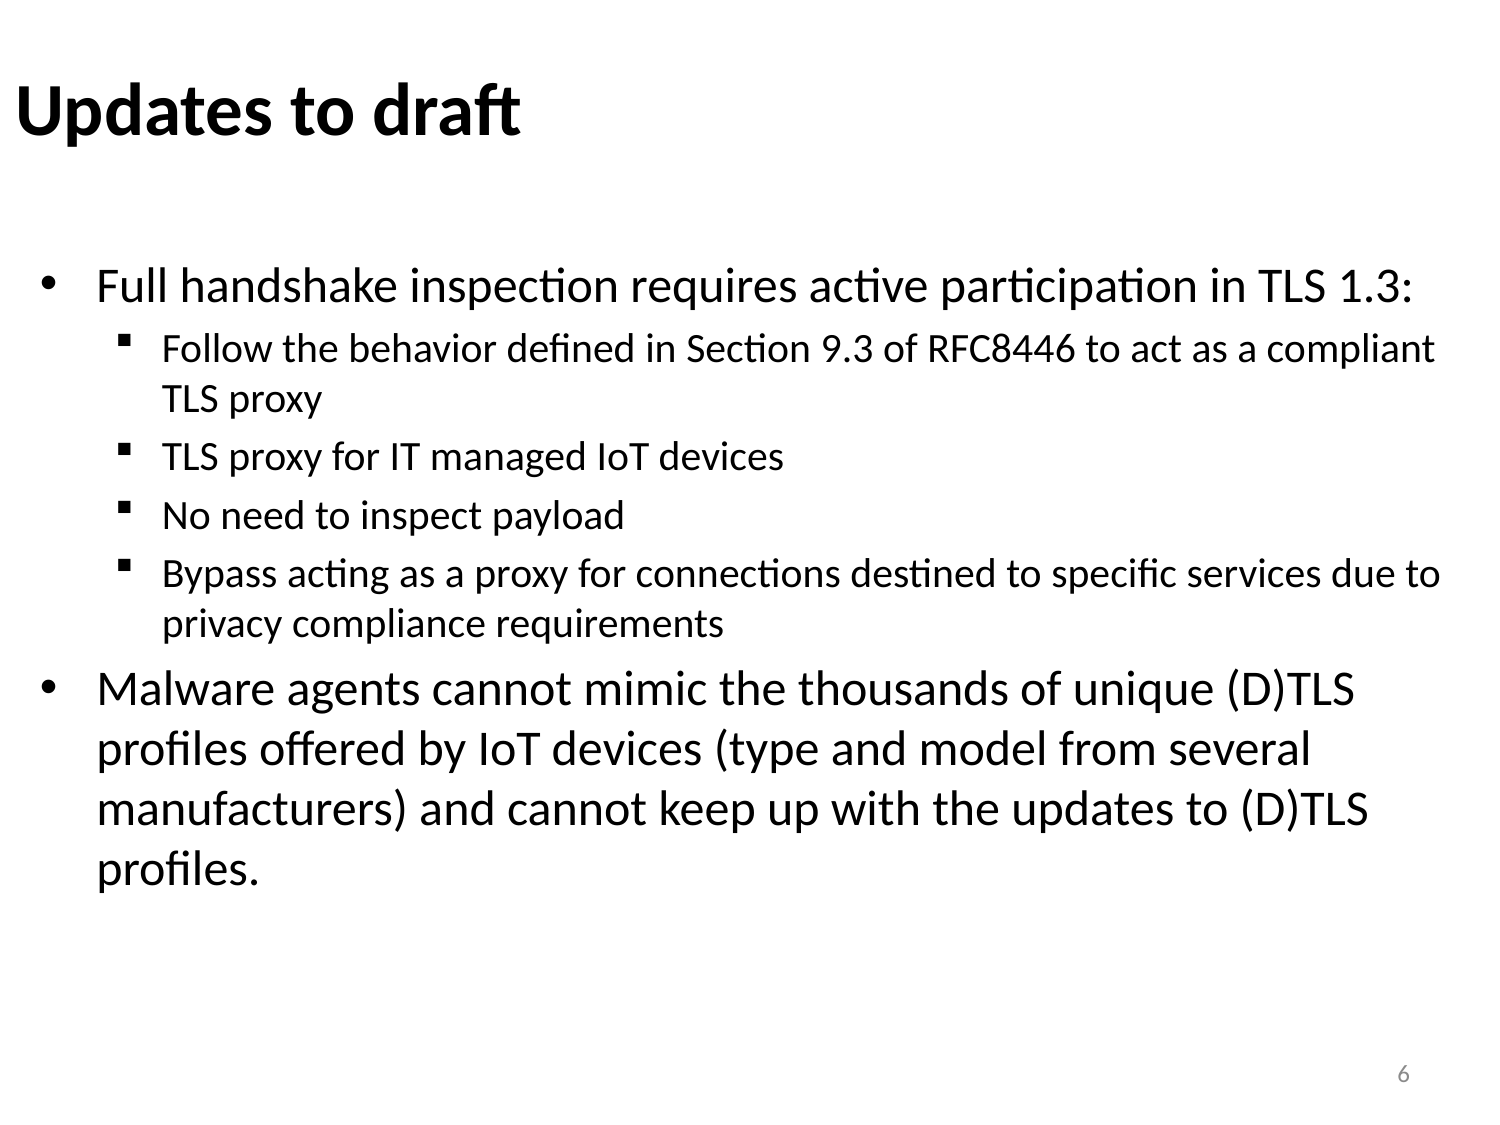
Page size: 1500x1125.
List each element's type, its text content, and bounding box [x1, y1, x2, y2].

list Full handshake inspection requires active participation in TLS 1.3: Follow the behavior defined in Section 9.3 of RFC8446 to act as a compliant TLS proxy TLS proxy for IT managed IoT devices No need to inspect payload Bypass acting as a proxy for connections destined to specific services due to privacy compliance requirements Malware agents cannot mimic the thousands of unique (D)TLS profiles offered by IoT devices (type and model from several manufacturers) and cannot keep up with the updates to (D)TLS profiles. [24, 174, 1476, 1063]
title Updates to draft [0, 0, 1500, 211]
slide_number 6 [1074, 1063, 1425, 1103]
